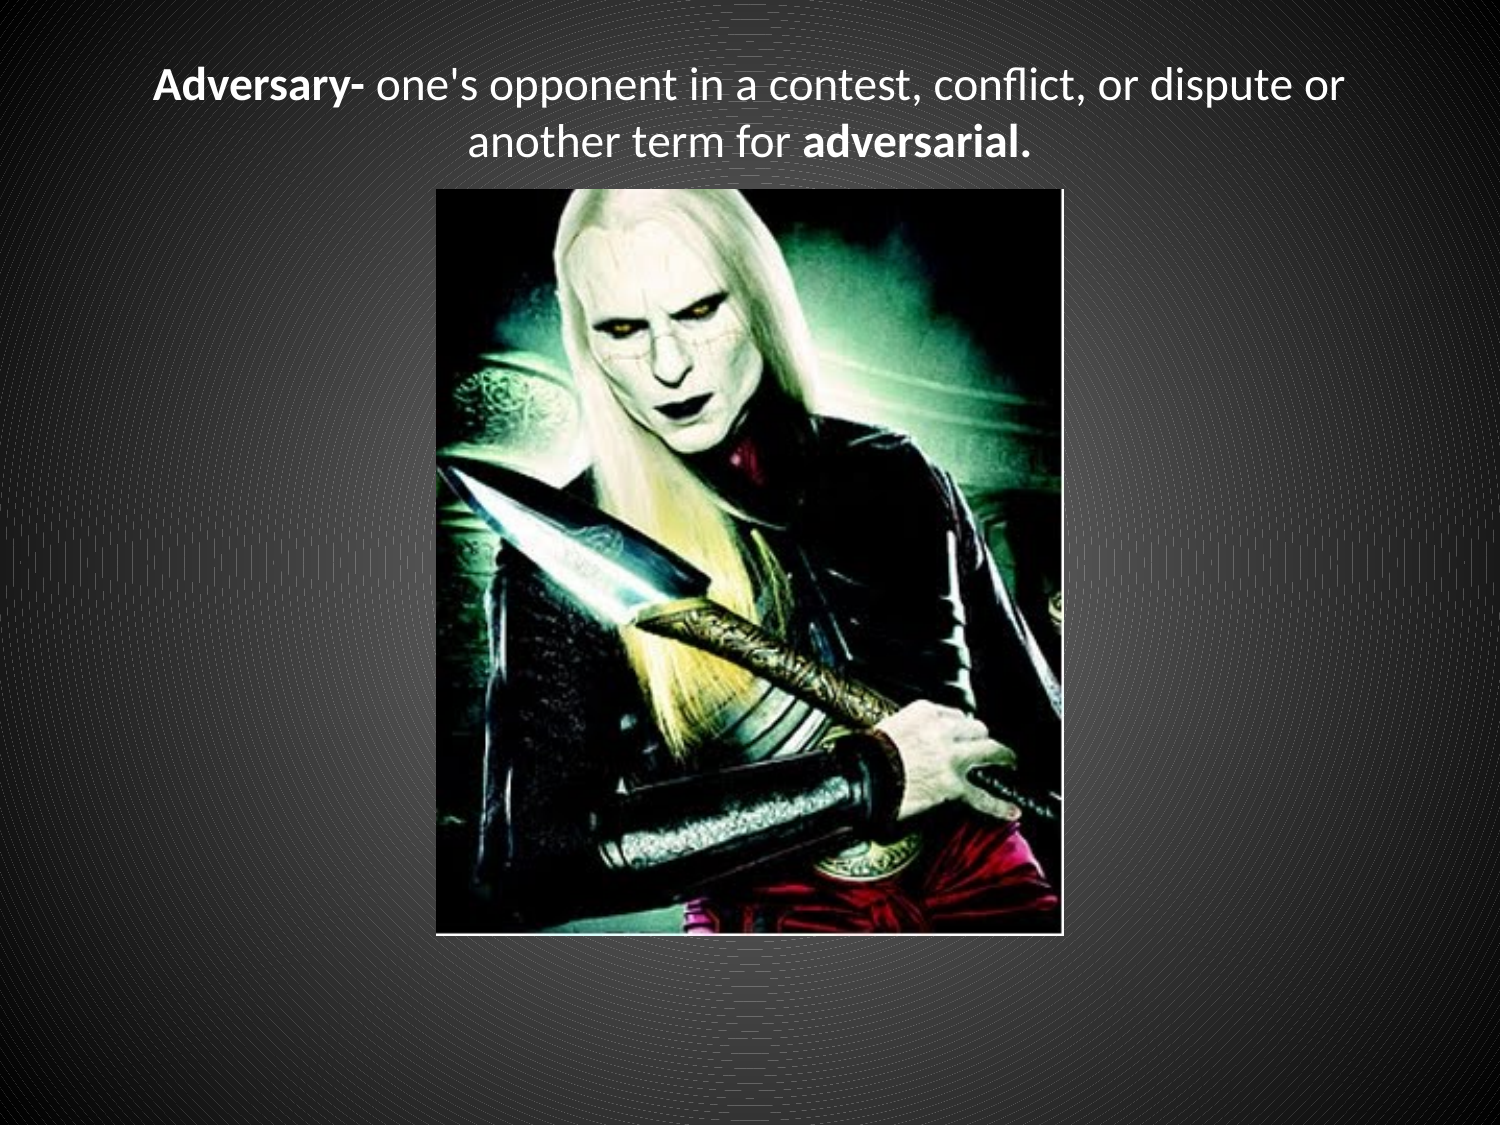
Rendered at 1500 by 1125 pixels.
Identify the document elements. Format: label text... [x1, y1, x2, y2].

picture [436, 189, 1064, 936]
title Adversary- one's opponent in a contest, conflict, or dispute or another term for adversarial. [75, 45, 1425, 233]
